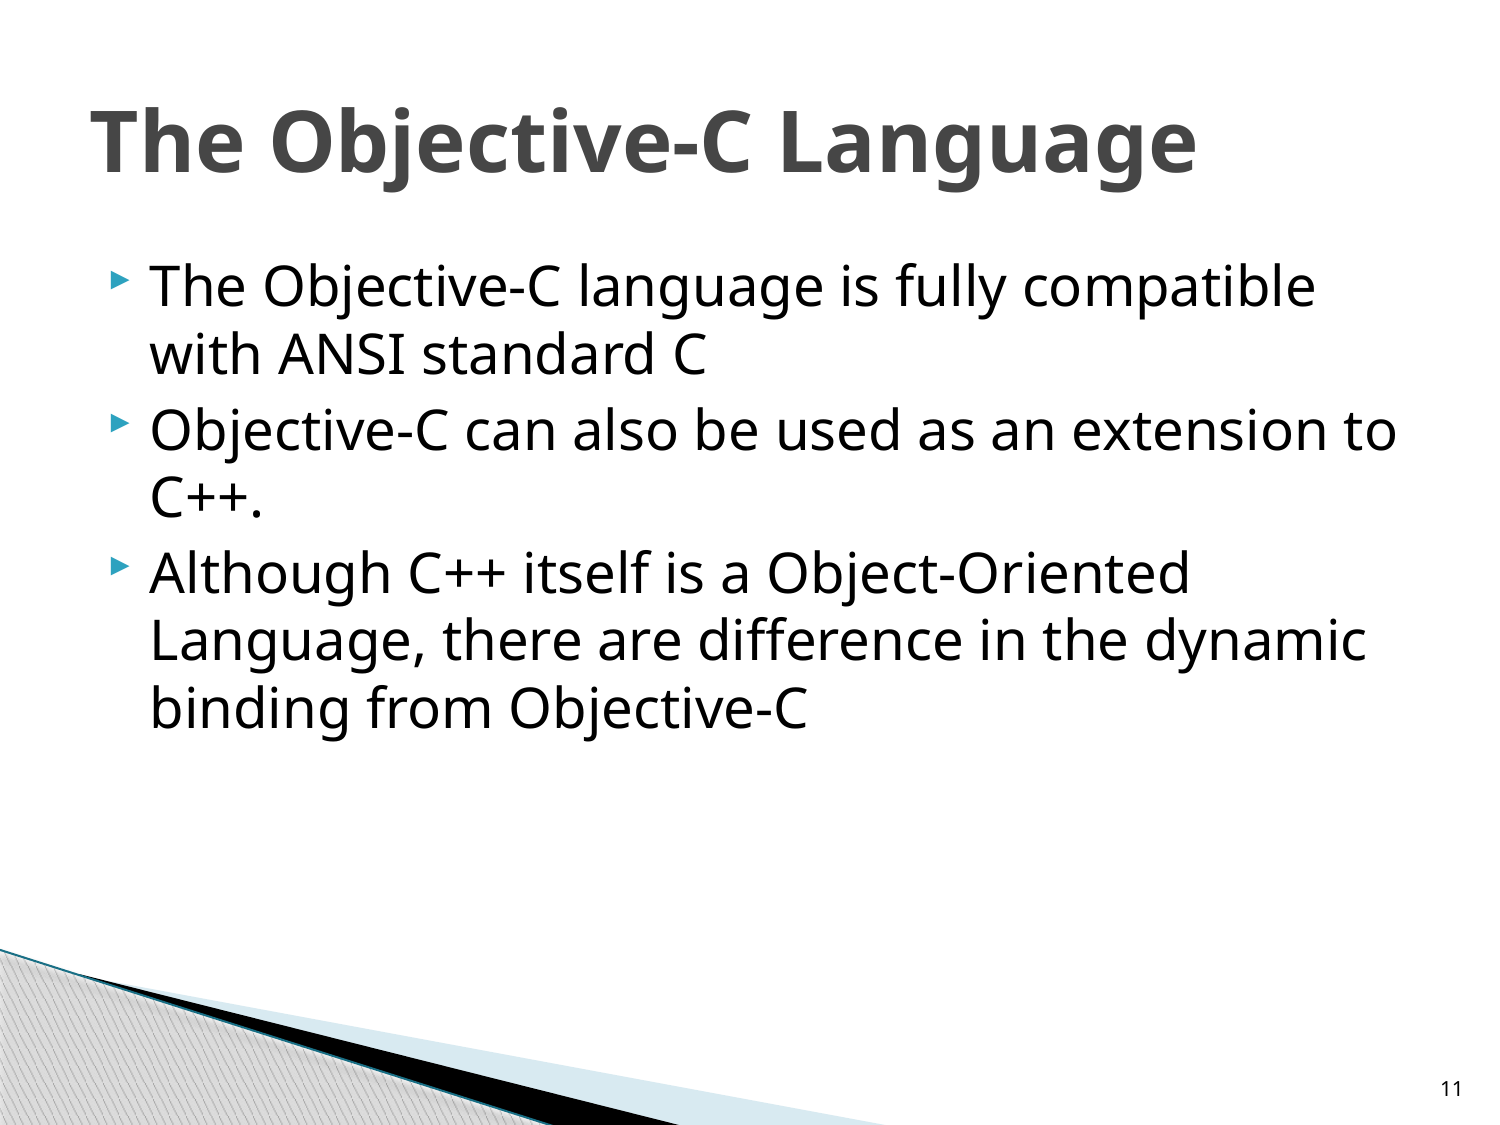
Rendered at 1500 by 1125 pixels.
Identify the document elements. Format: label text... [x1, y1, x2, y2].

title The Objective-C Language [75, 45, 1425, 233]
list The Objective-C language is fully compatible with ANSI standard C Objective-C can also be used as an extension to C++. Although C++ itself is a Object-Oriented Language, there are difference in the dynamic binding from Objective-C [75, 243, 1425, 986]
slide_number 11 [1418, 1051, 1479, 1112]
